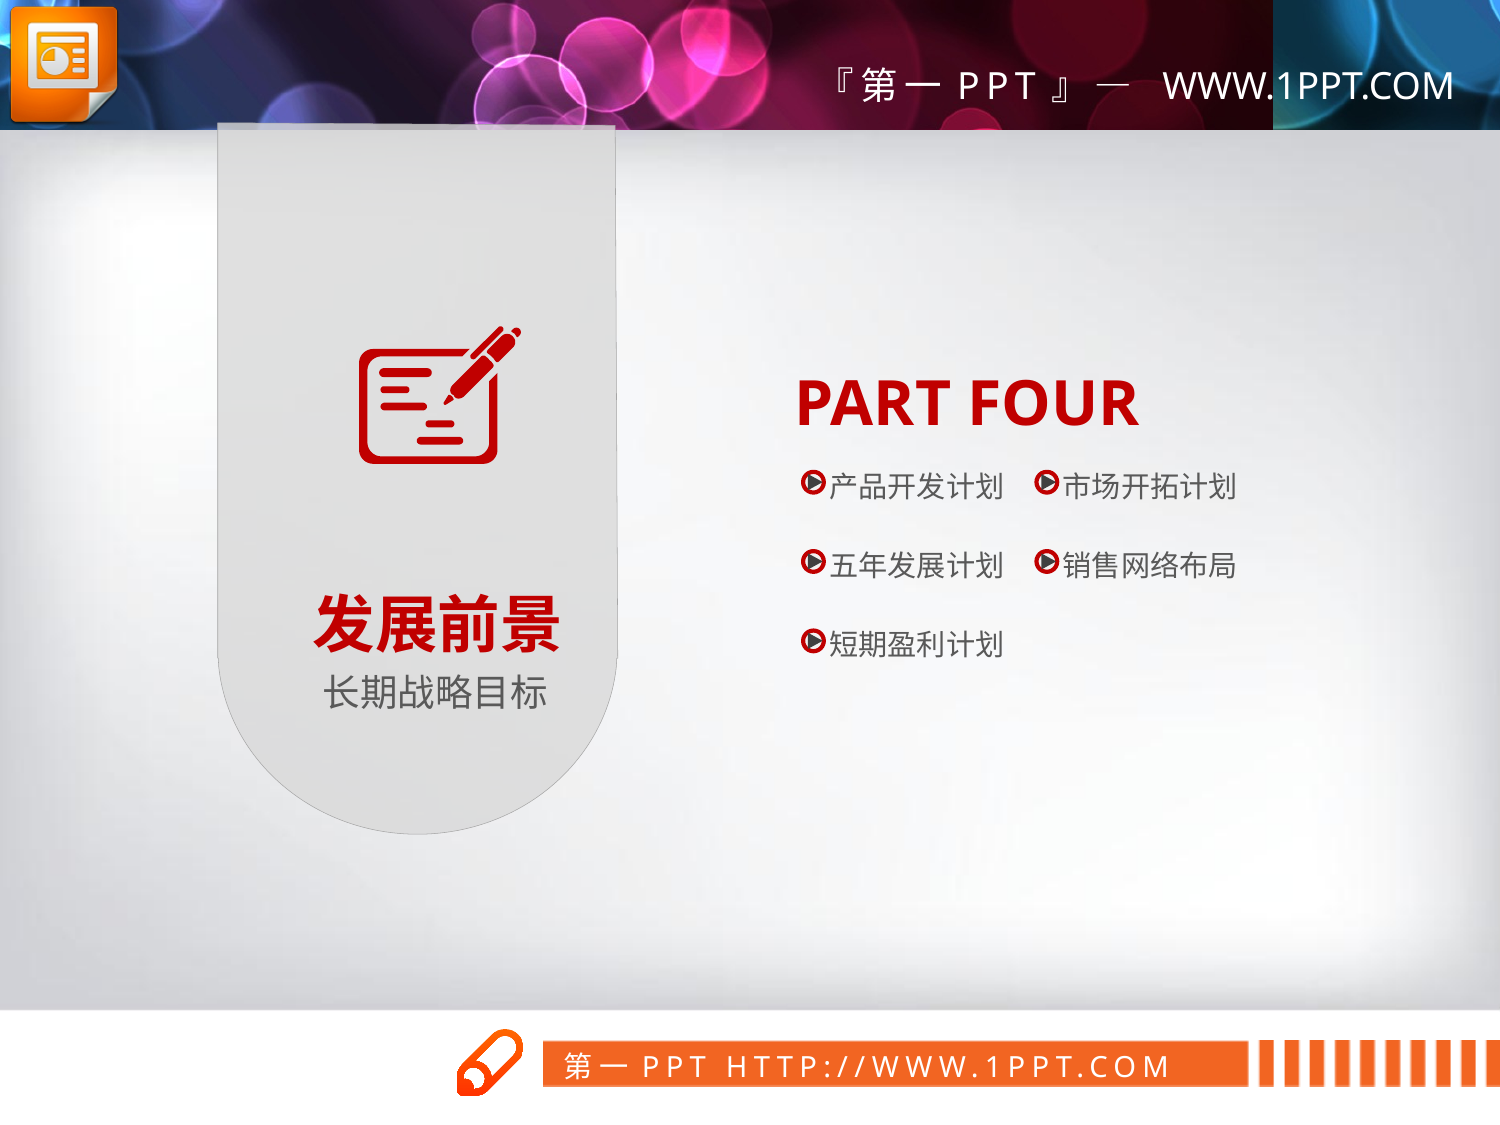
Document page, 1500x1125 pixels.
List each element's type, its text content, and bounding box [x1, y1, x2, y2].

text_box PART FOUR [783, 371, 1291, 430]
text_box [359, 348, 498, 464]
picture [543, 1040, 1500, 1087]
text_box [511, 327, 521, 338]
text_box [217, 122, 618, 835]
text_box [1036, 546, 1263, 583]
text_box 长期战略目标 [297, 662, 573, 721]
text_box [802, 626, 1037, 663]
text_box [802, 546, 1022, 583]
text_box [1036, 467, 1263, 504]
picture [0, 0, 1500, 1012]
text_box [802, 467, 1022, 504]
text_box [486, 333, 516, 363]
text_box [470, 326, 504, 360]
text_box 发展前景 [260, 593, 615, 652]
